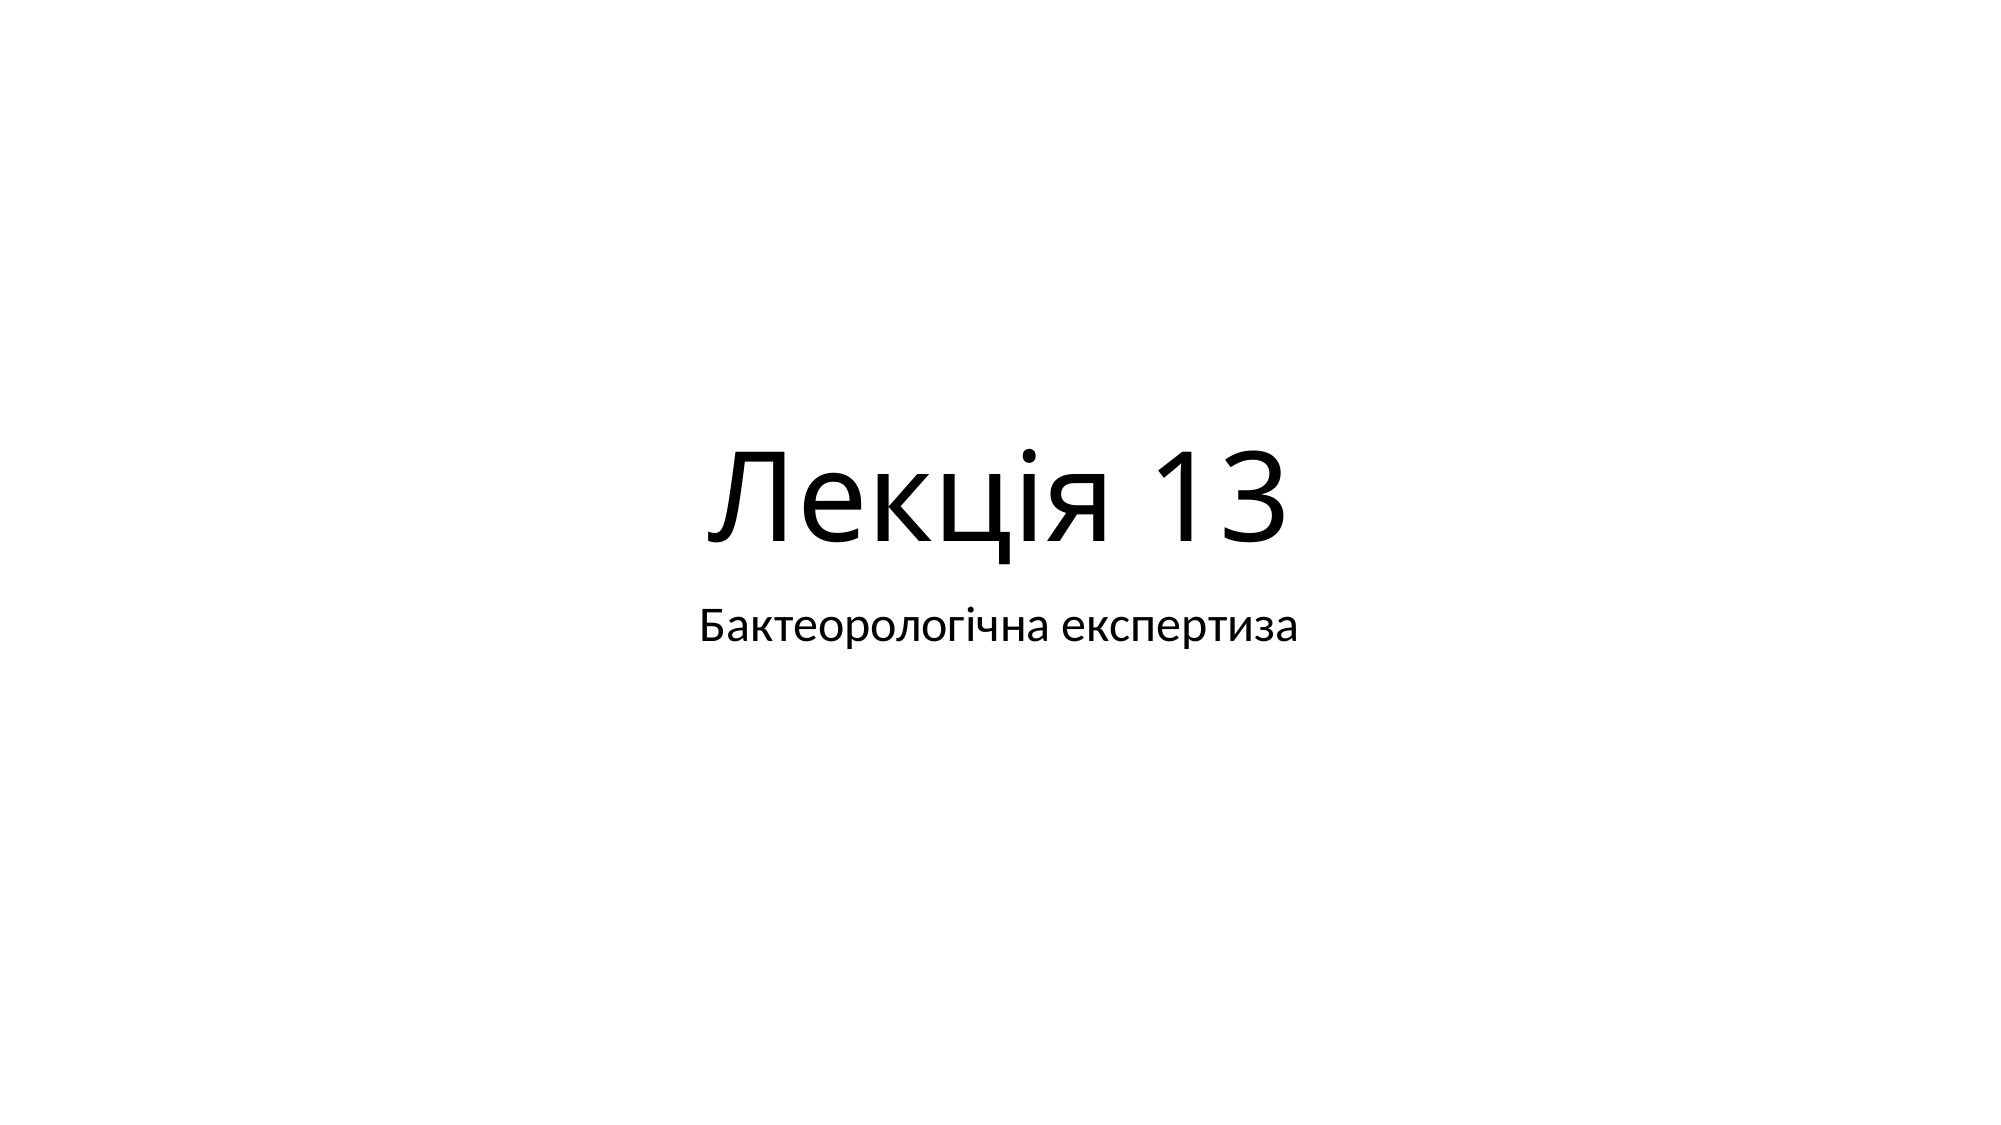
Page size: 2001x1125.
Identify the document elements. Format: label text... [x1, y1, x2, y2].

title Лекція 13 [249, 184, 1750, 576]
subtitle Бактеорологічна експертиза [249, 590, 1750, 863]
